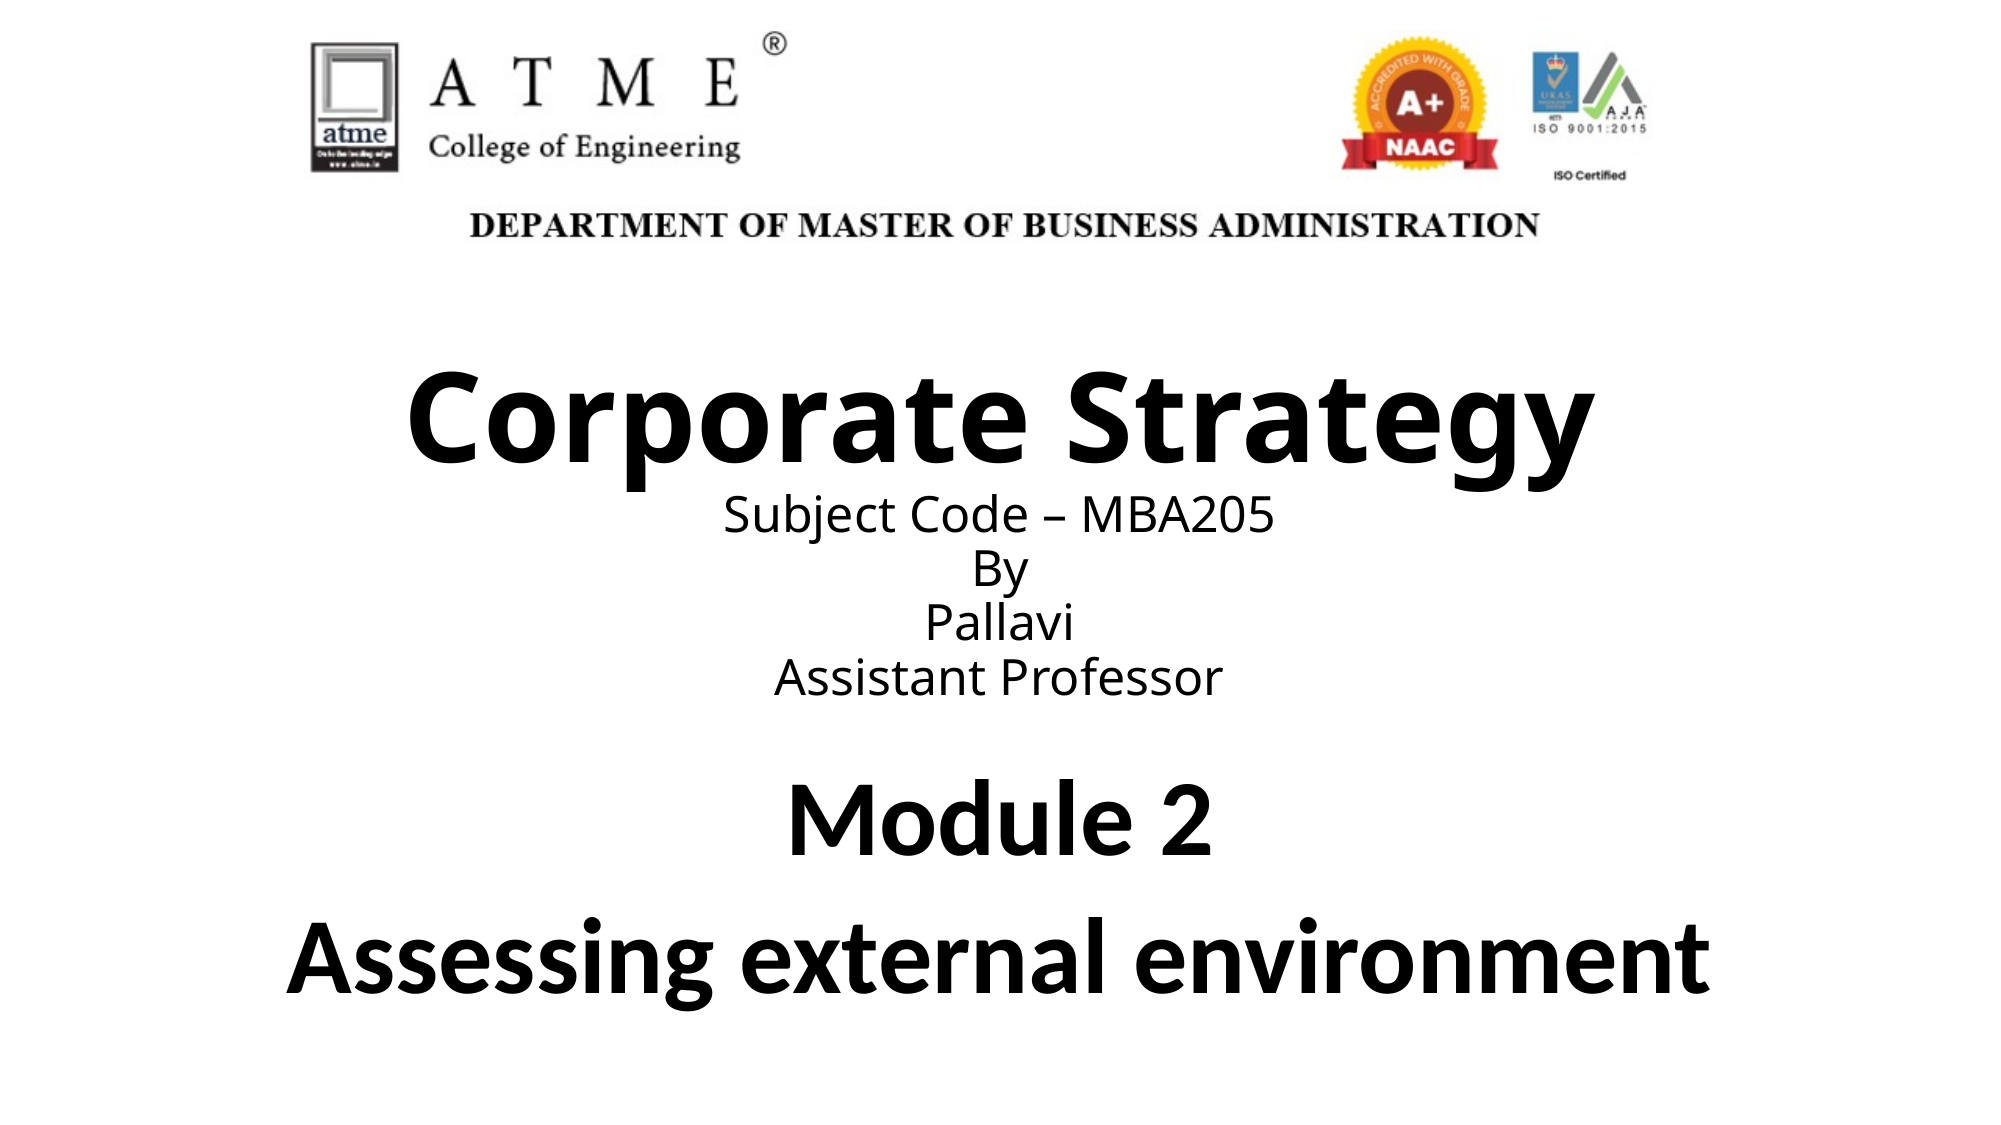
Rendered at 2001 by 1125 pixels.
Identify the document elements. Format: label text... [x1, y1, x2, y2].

picture [303, 30, 1697, 245]
title Corporate Strategy Subject Code – MBA205 By Pallavi Assistant Professor [249, 370, 1750, 714]
subtitle Module 2 Assessing external environment [249, 754, 1750, 1027]
